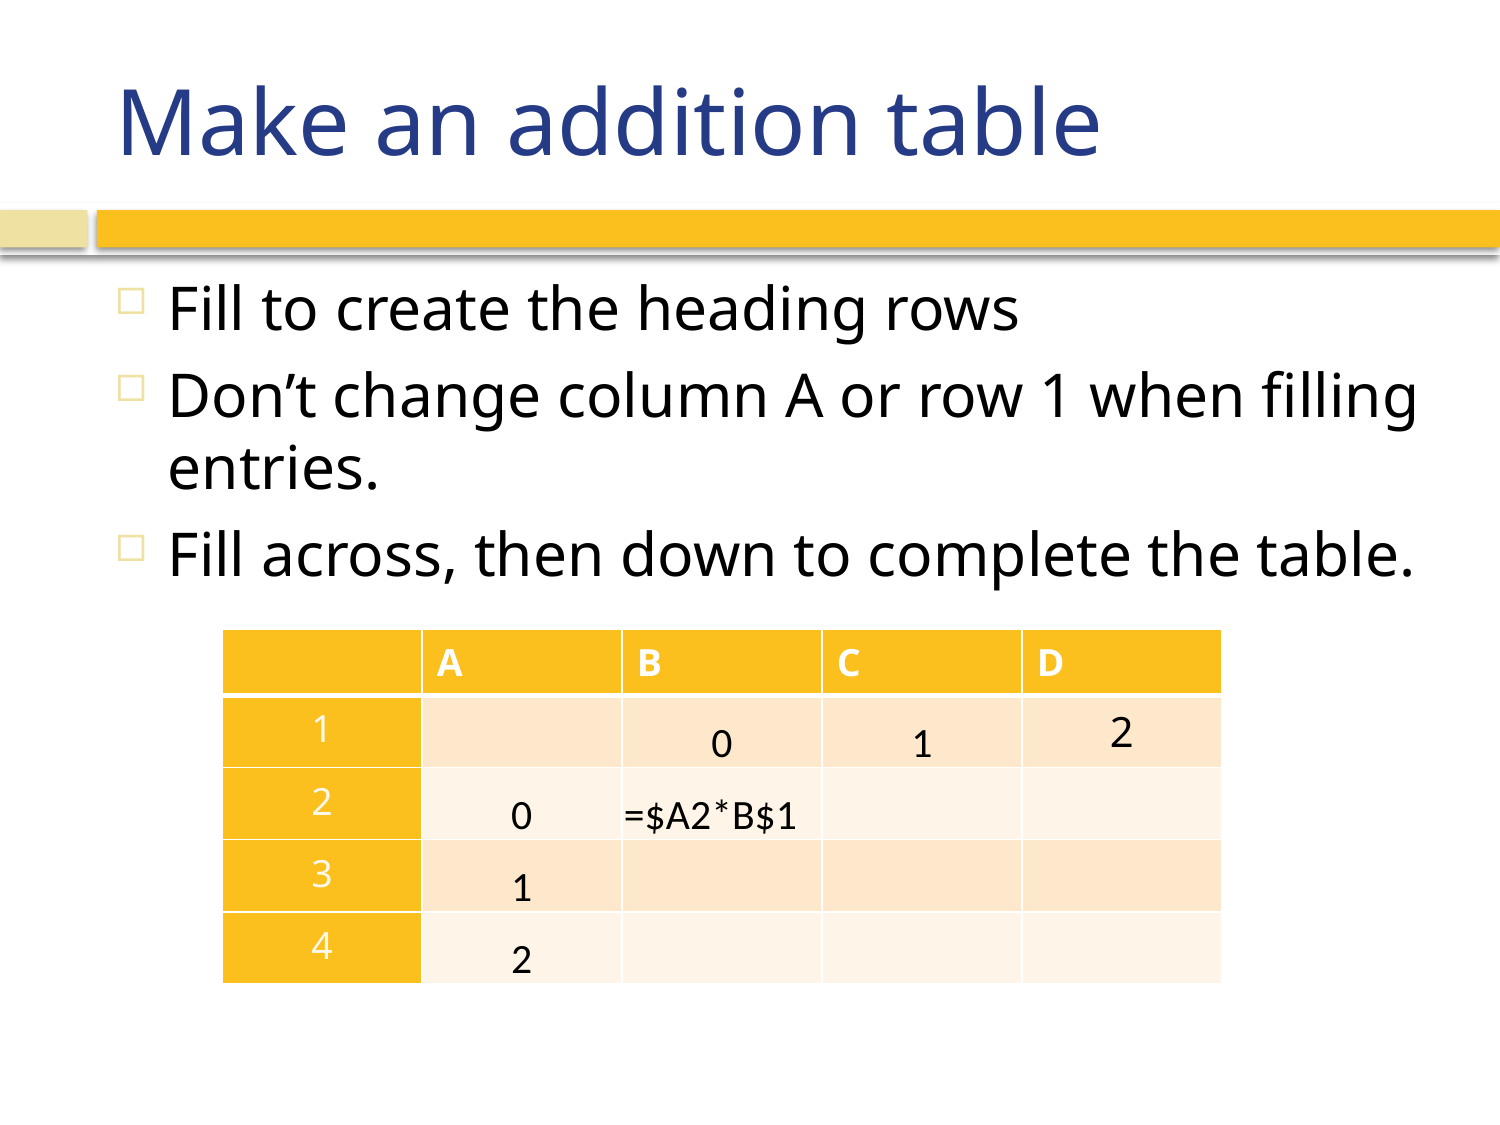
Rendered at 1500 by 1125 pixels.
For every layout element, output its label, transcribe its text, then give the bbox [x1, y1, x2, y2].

table_cell [1023, 913, 1221, 983]
table_cell [823, 840, 1021, 911]
table_header D [1023, 630, 1221, 693]
table_cell 2 [223, 768, 421, 839]
table_cell [423, 698, 621, 767]
table_cell [1023, 768, 1221, 839]
table_header B [623, 630, 821, 693]
table_header [223, 630, 421, 693]
table_cell 1 [823, 698, 1021, 767]
table_header A [423, 630, 621, 693]
table_cell 2 [1023, 698, 1221, 767]
table_cell 4 [223, 913, 421, 983]
table_cell 0 [623, 698, 821, 767]
title Make an addition table [100, 37, 1438, 200]
table_cell 3 [223, 840, 421, 911]
table_header C [823, 630, 1021, 693]
table_cell =$A2*B$1 [623, 768, 821, 839]
table_cell [823, 768, 1021, 839]
table_cell 1 [423, 840, 621, 911]
table_cell [1023, 840, 1221, 911]
table_cell 0 [423, 768, 621, 839]
list Fill to create the heading rows Don’t change column A or row 1 when filling entries. Fill across, then down to complete the table. [100, 262, 1438, 1000]
table_cell 1 [223, 698, 421, 767]
table_cell [823, 913, 1021, 983]
table_cell 2 [423, 913, 621, 983]
table_cell [623, 840, 821, 911]
table_cell [623, 913, 821, 983]
